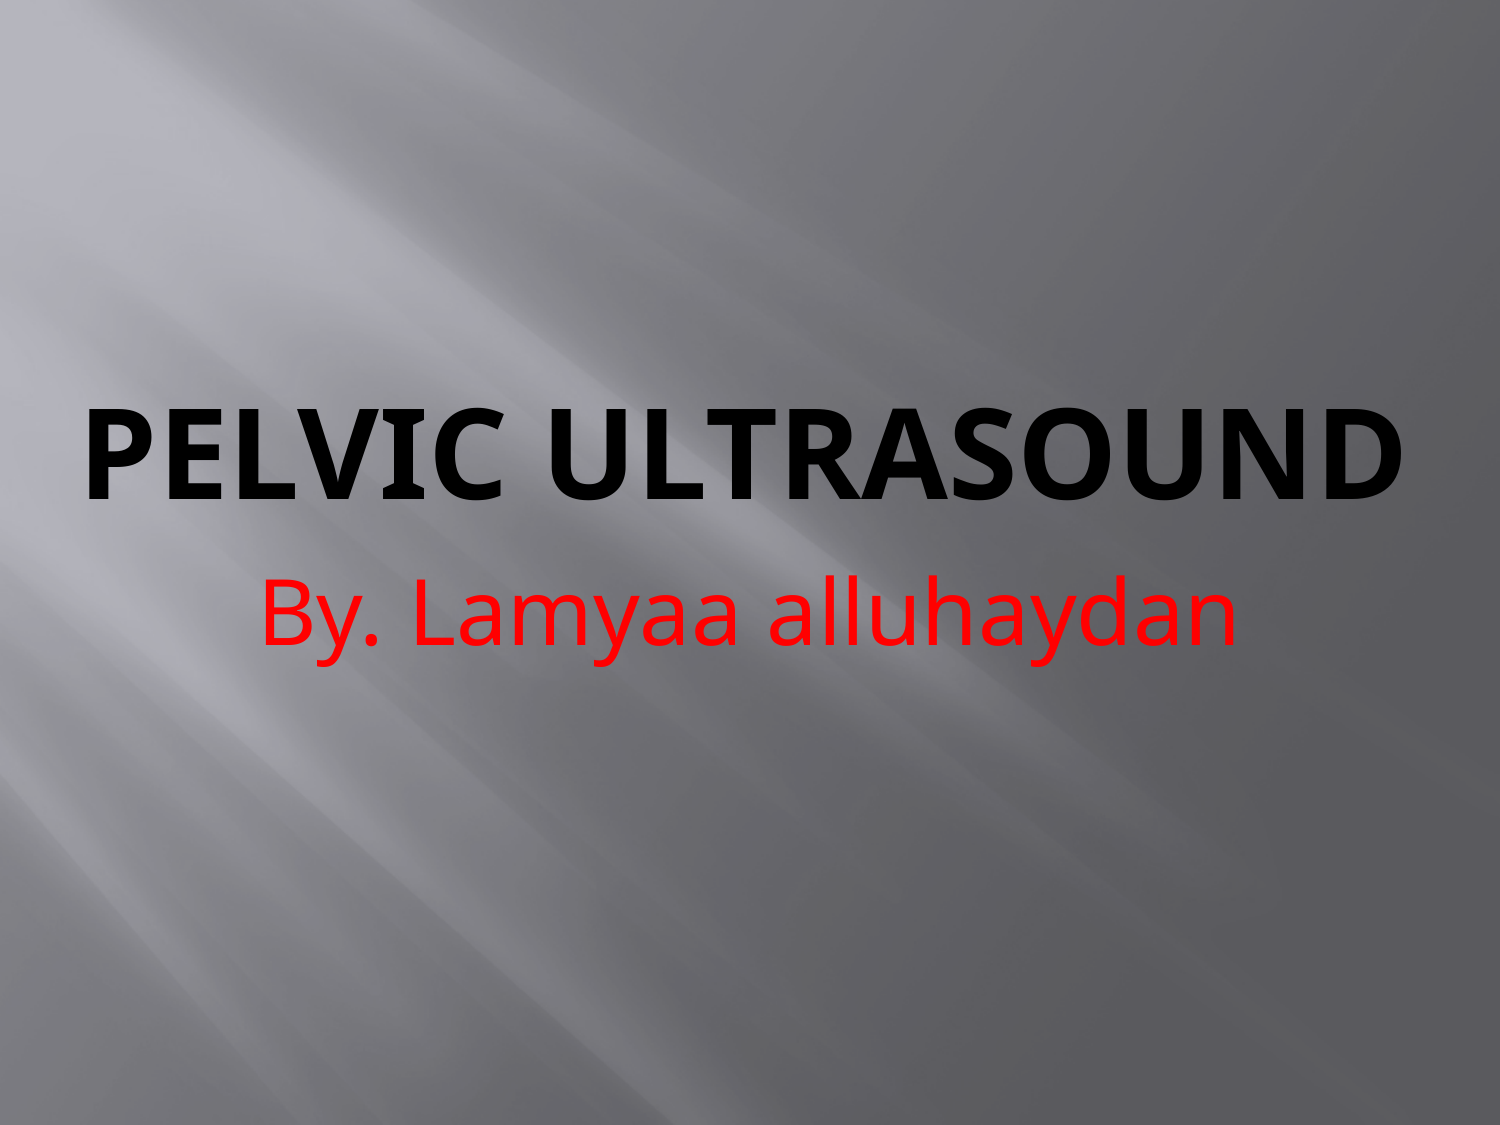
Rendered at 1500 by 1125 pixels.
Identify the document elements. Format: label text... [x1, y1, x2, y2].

title Pelvic Ultrasound [69, 224, 1420, 525]
subtitle By. Lamyaa alluhaydan [225, 546, 1275, 834]
